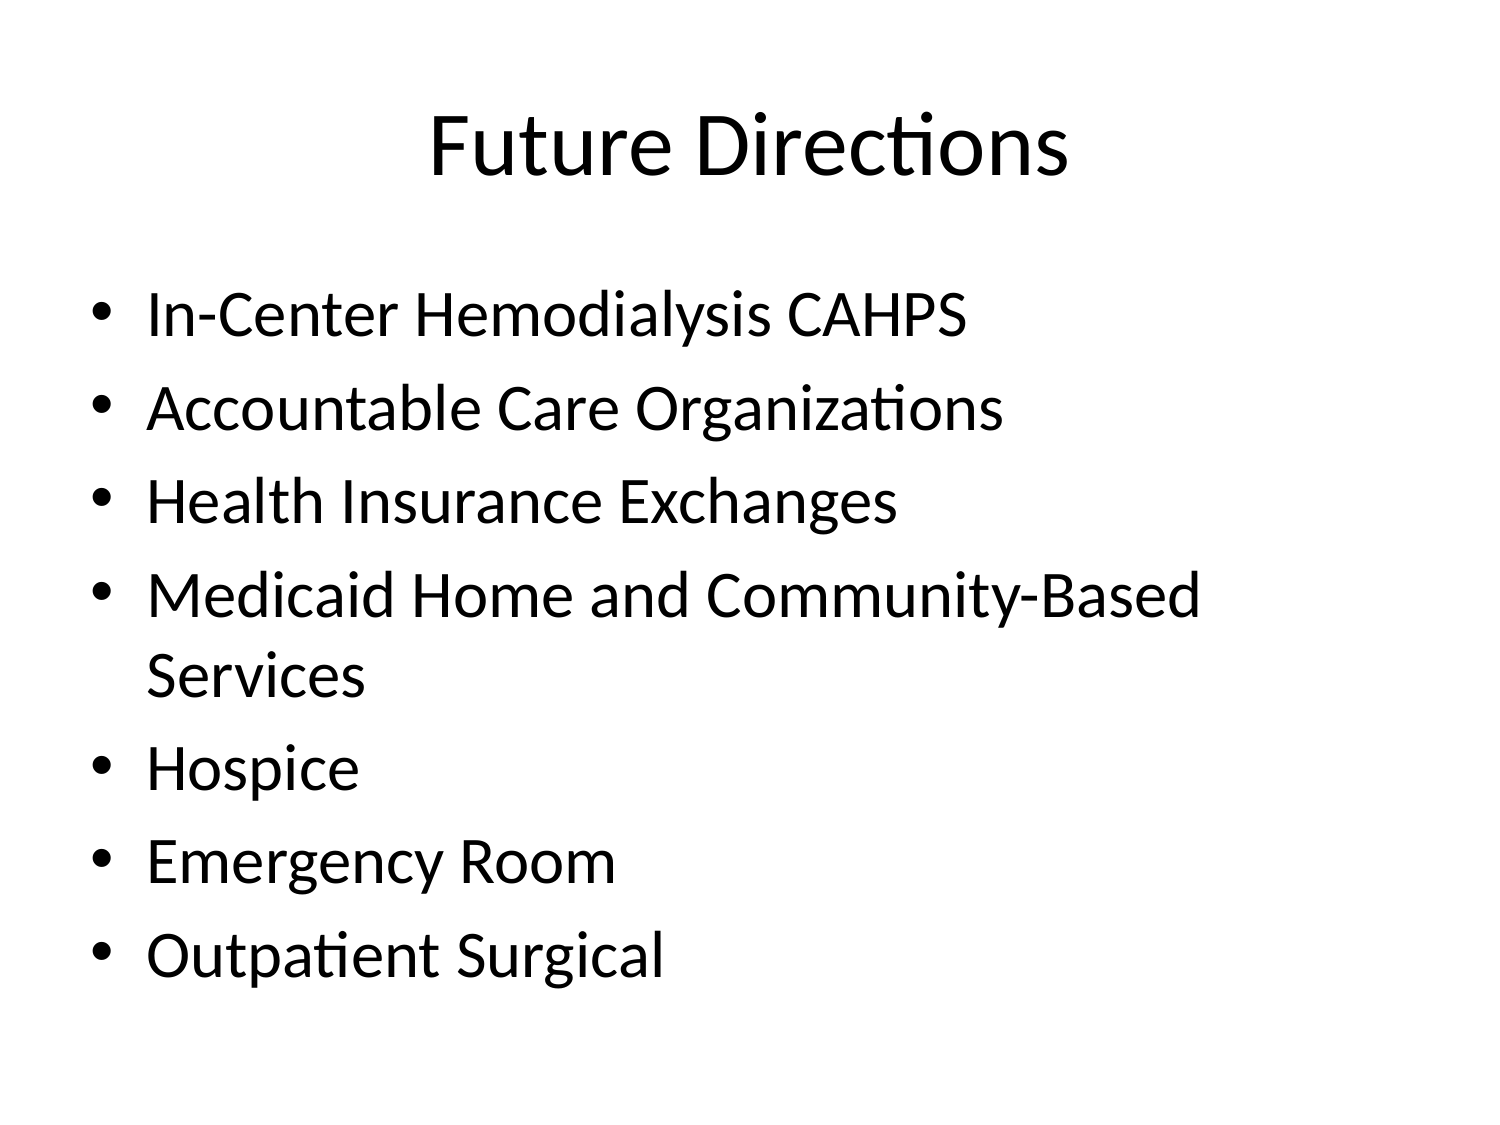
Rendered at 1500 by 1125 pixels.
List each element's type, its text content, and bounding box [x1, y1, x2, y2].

title Future Directions [75, 45, 1425, 233]
list In-Center Hemodialysis CAHPS Accountable Care Organizations Health Insurance Exchanges Medicaid Home and Community-Based Services Hospice Emergency Room Outpatient Surgical [75, 262, 1425, 1005]
